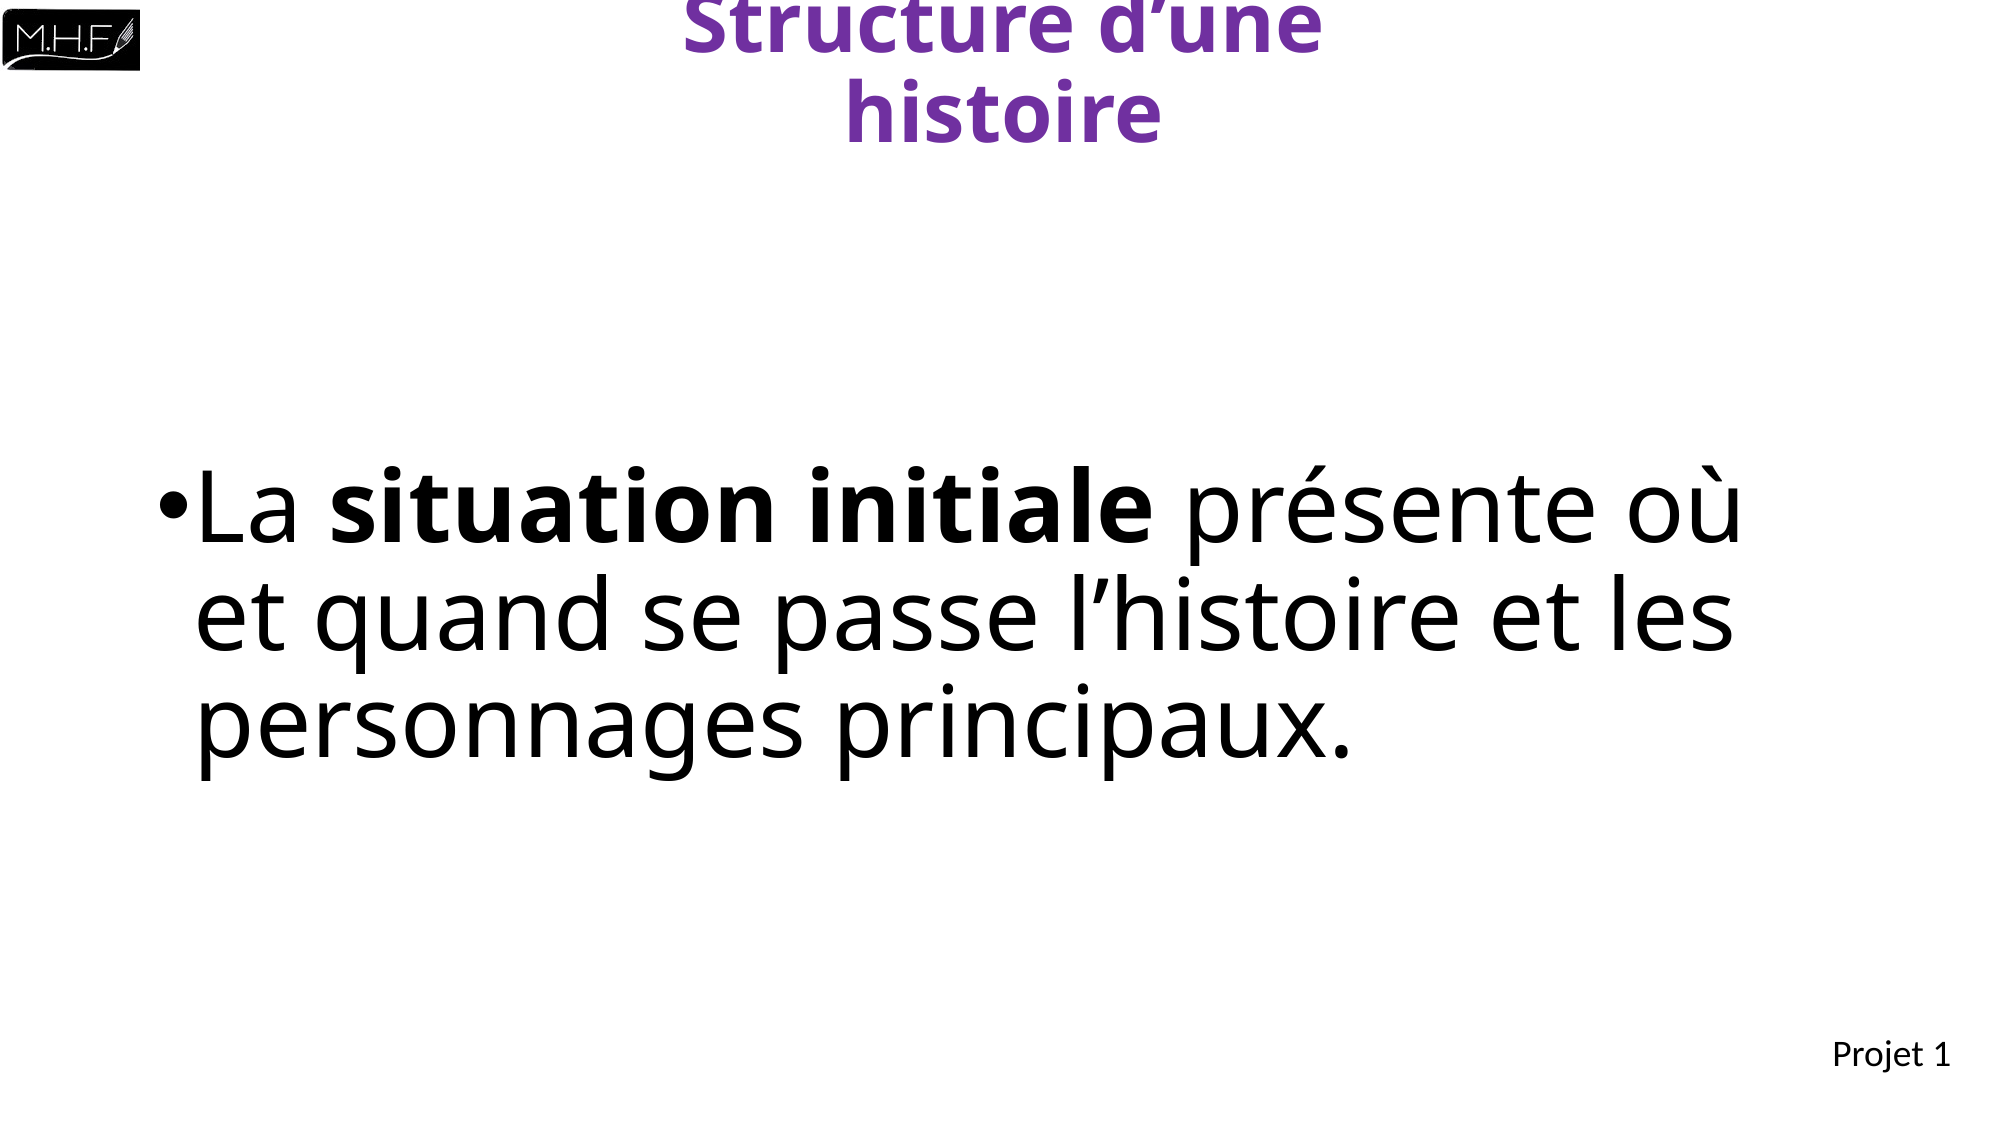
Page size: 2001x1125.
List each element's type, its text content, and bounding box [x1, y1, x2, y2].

picture [0, 7, 140, 74]
text_box Projet 1 [1362, 1021, 1967, 1082]
title Structure d’une histoire [596, 29, 1412, 112]
list La situation initiale présente où et quand se passe l’histoire et les personnages principaux. [141, 448, 1867, 977]
